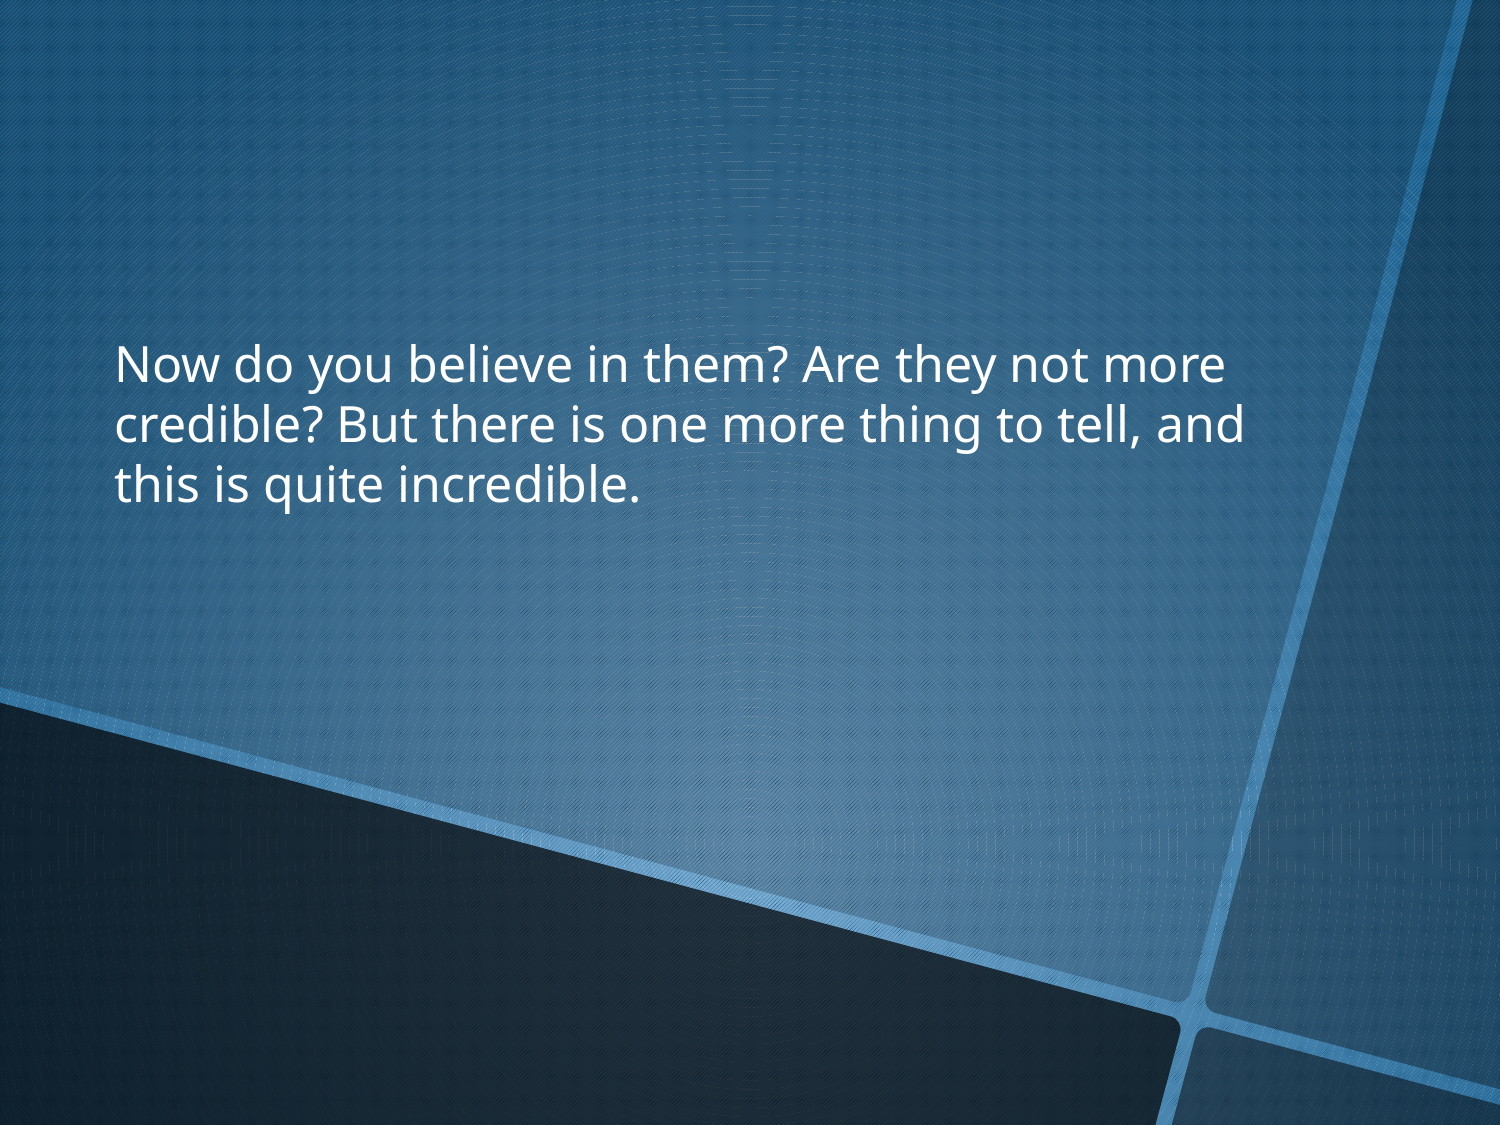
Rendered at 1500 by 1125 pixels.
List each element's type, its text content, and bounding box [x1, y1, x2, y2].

text_box Now do you believe in them? Are they not more credible? But there is one more thing to tell, and this is quite incredible. [99, 324, 1300, 520]
